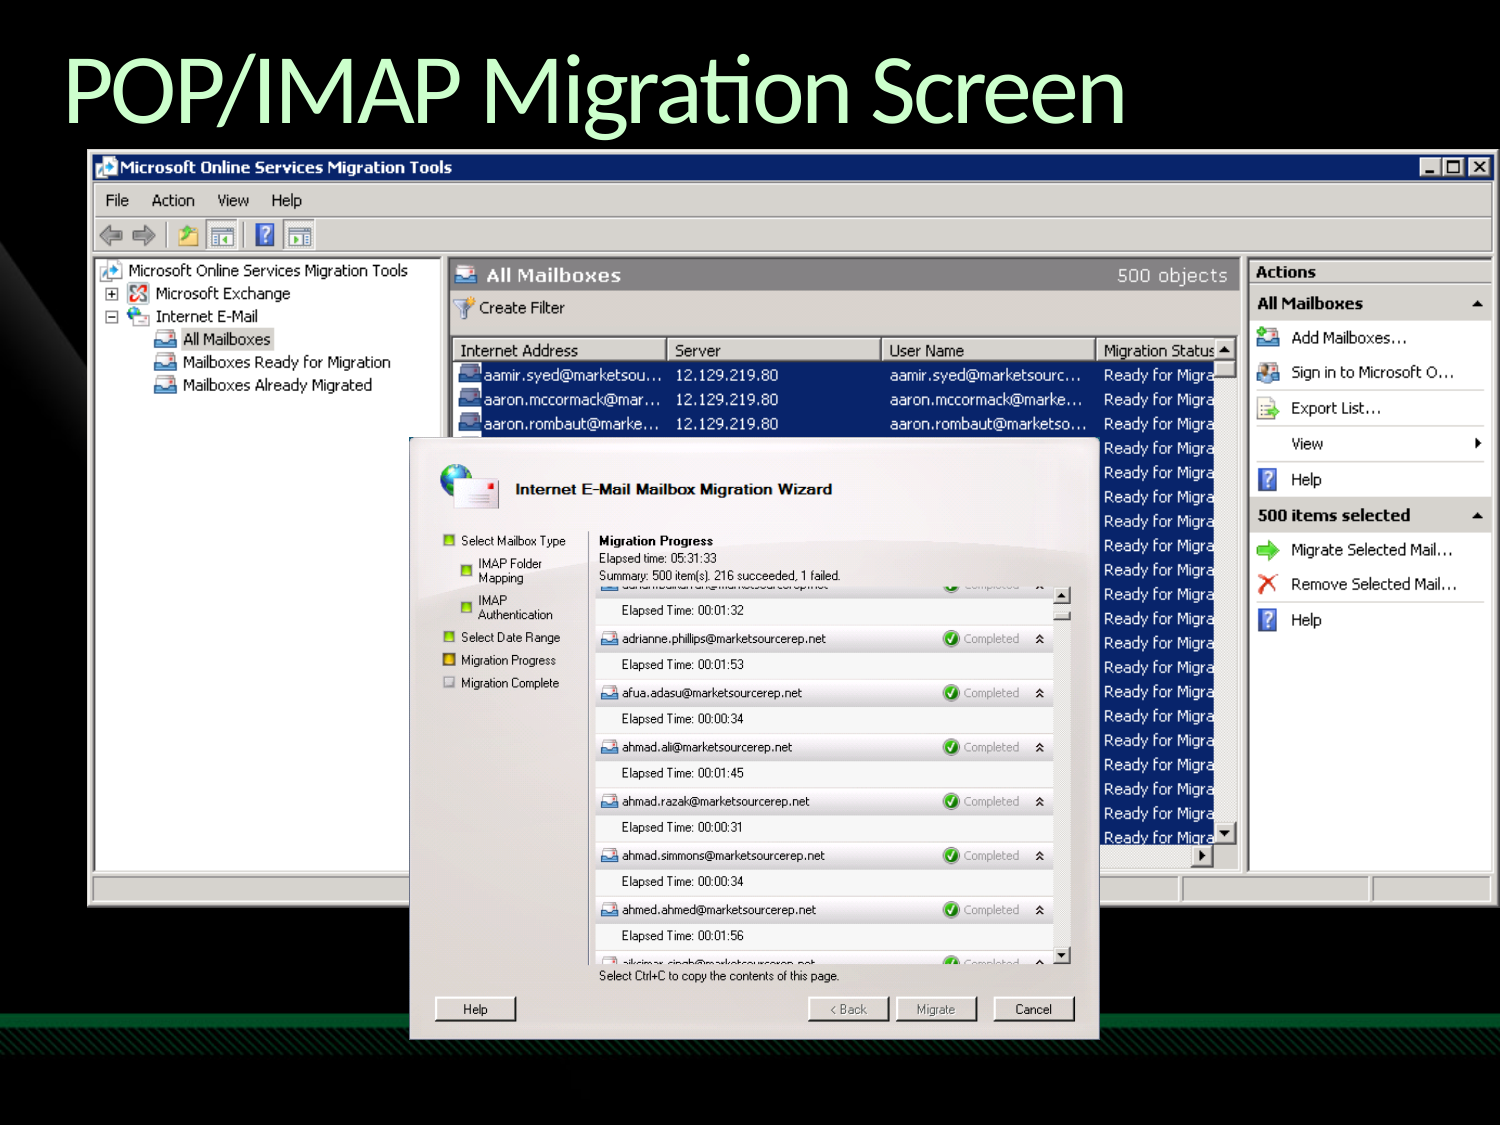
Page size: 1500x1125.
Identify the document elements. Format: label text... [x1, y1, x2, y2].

picture [0, 0, 1500, 1125]
title POP/IMAP Migration Screen [62, 37, 1438, 147]
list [87, 149, 1500, 908]
